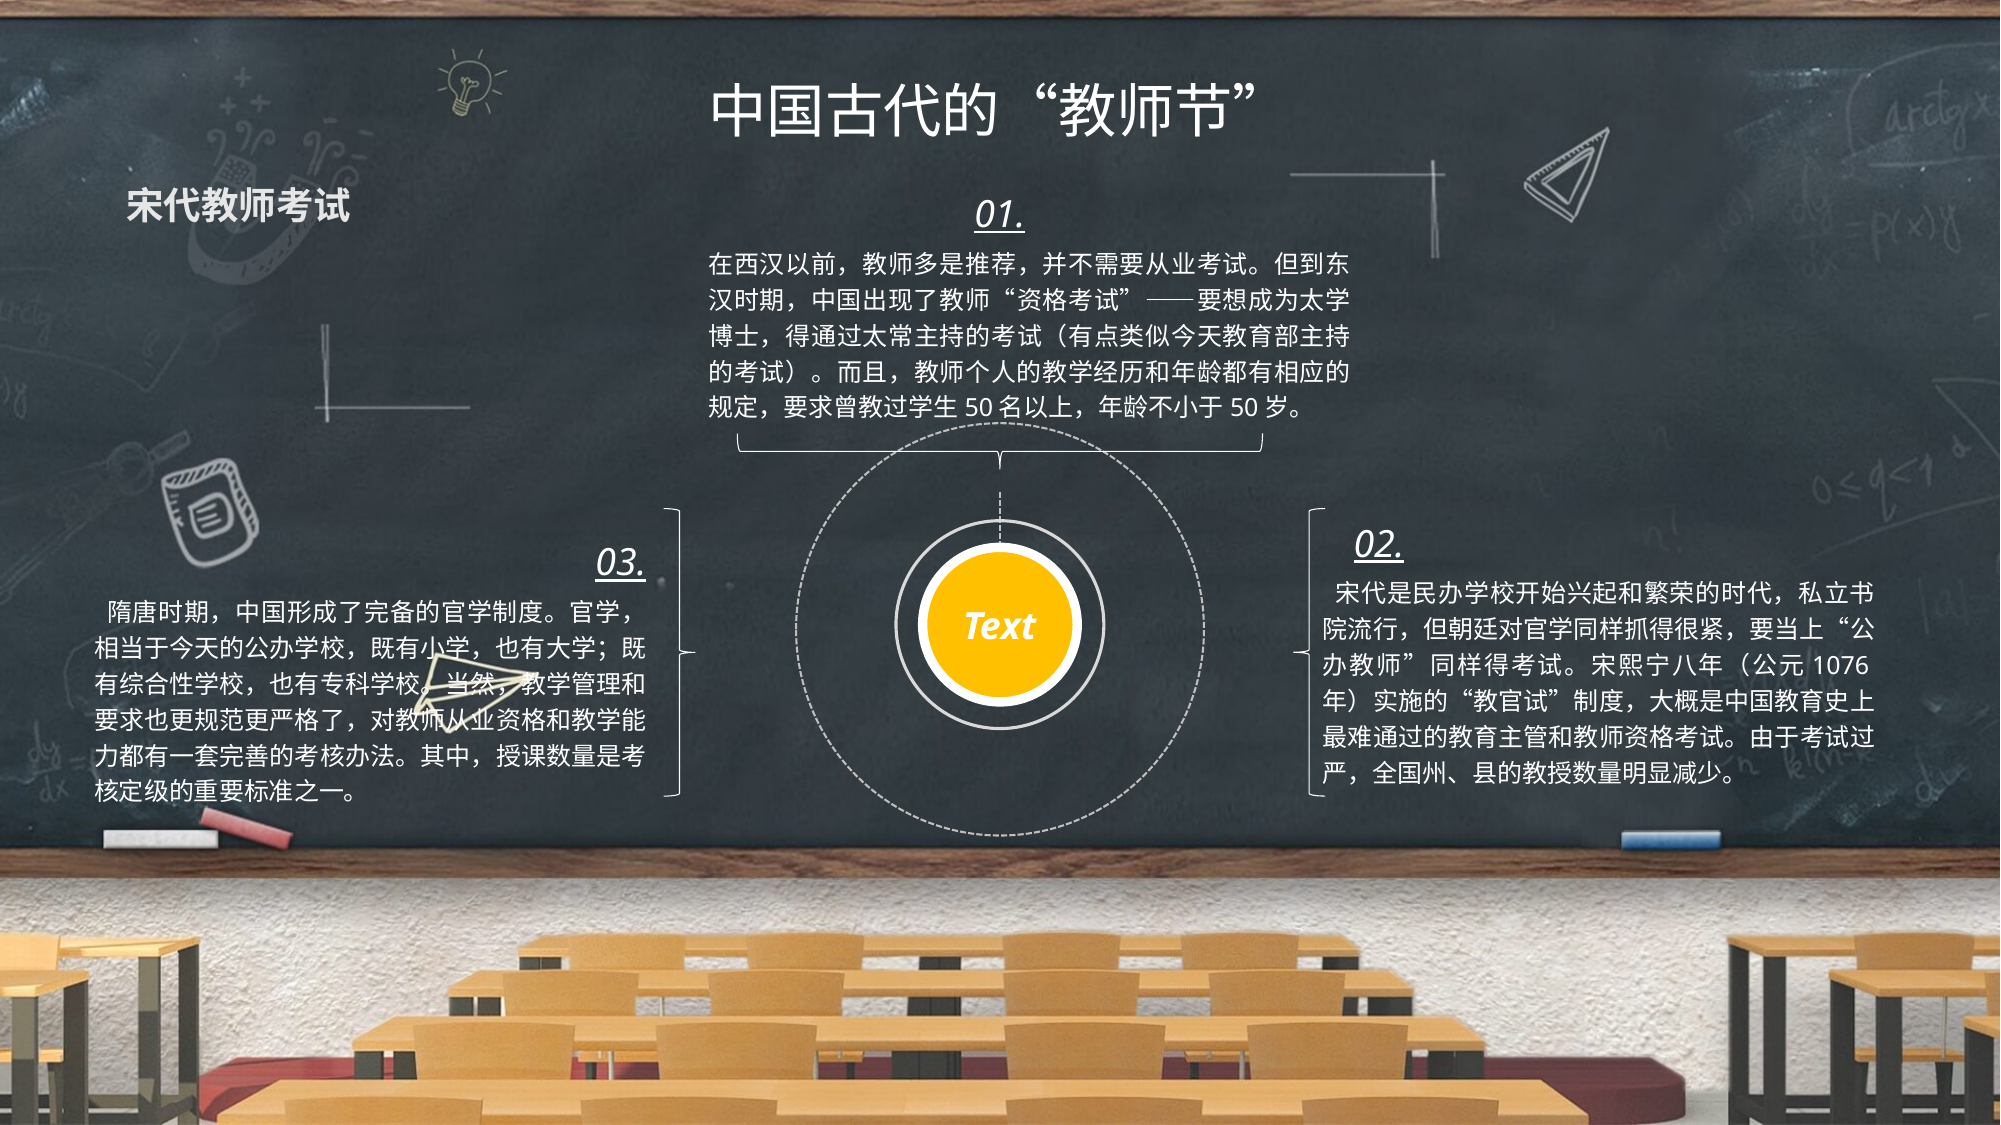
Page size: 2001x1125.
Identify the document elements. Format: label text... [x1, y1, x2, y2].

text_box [693, 176, 1366, 470]
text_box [796, 470, 1204, 836]
text_box 中国古代的“教师节” [693, 66, 1320, 152]
picture [0, 0, 2000, 1125]
text_box 宋代教师考试 [111, 174, 366, 234]
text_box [1293, 505, 1891, 797]
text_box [79, 508, 696, 797]
